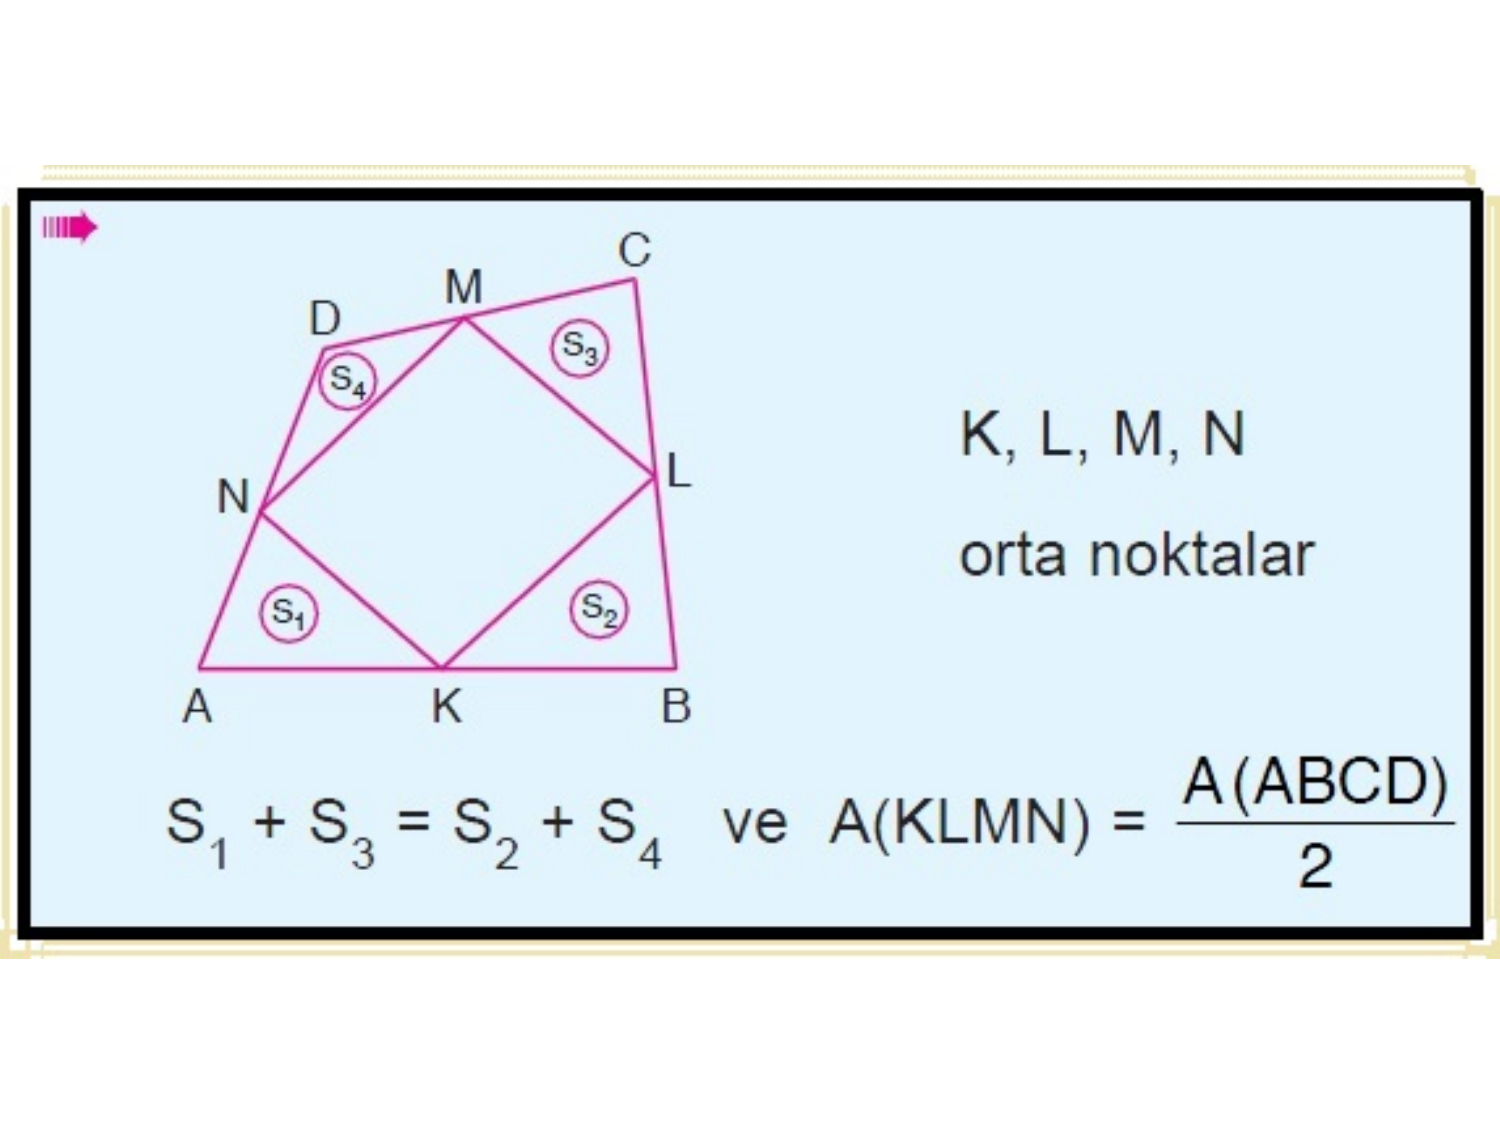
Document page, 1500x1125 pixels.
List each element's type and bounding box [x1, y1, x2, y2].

picture [0, 165, 1500, 960]
